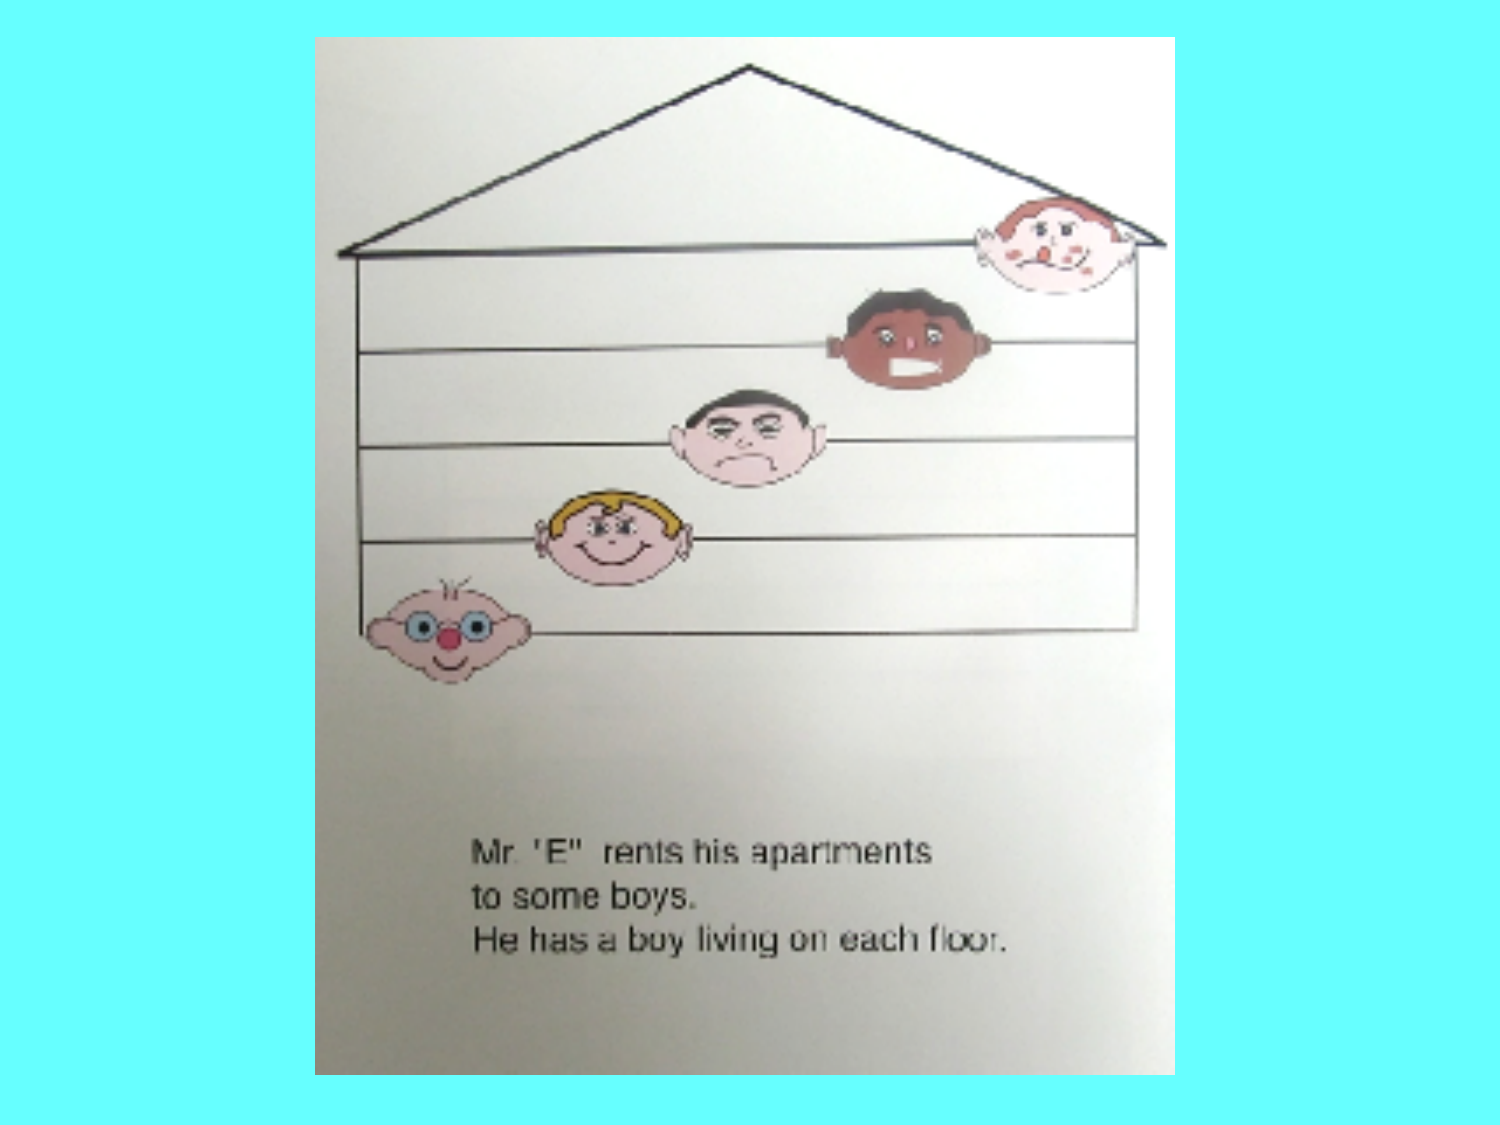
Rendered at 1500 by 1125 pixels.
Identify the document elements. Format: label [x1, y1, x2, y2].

picture [315, 37, 1175, 1076]
